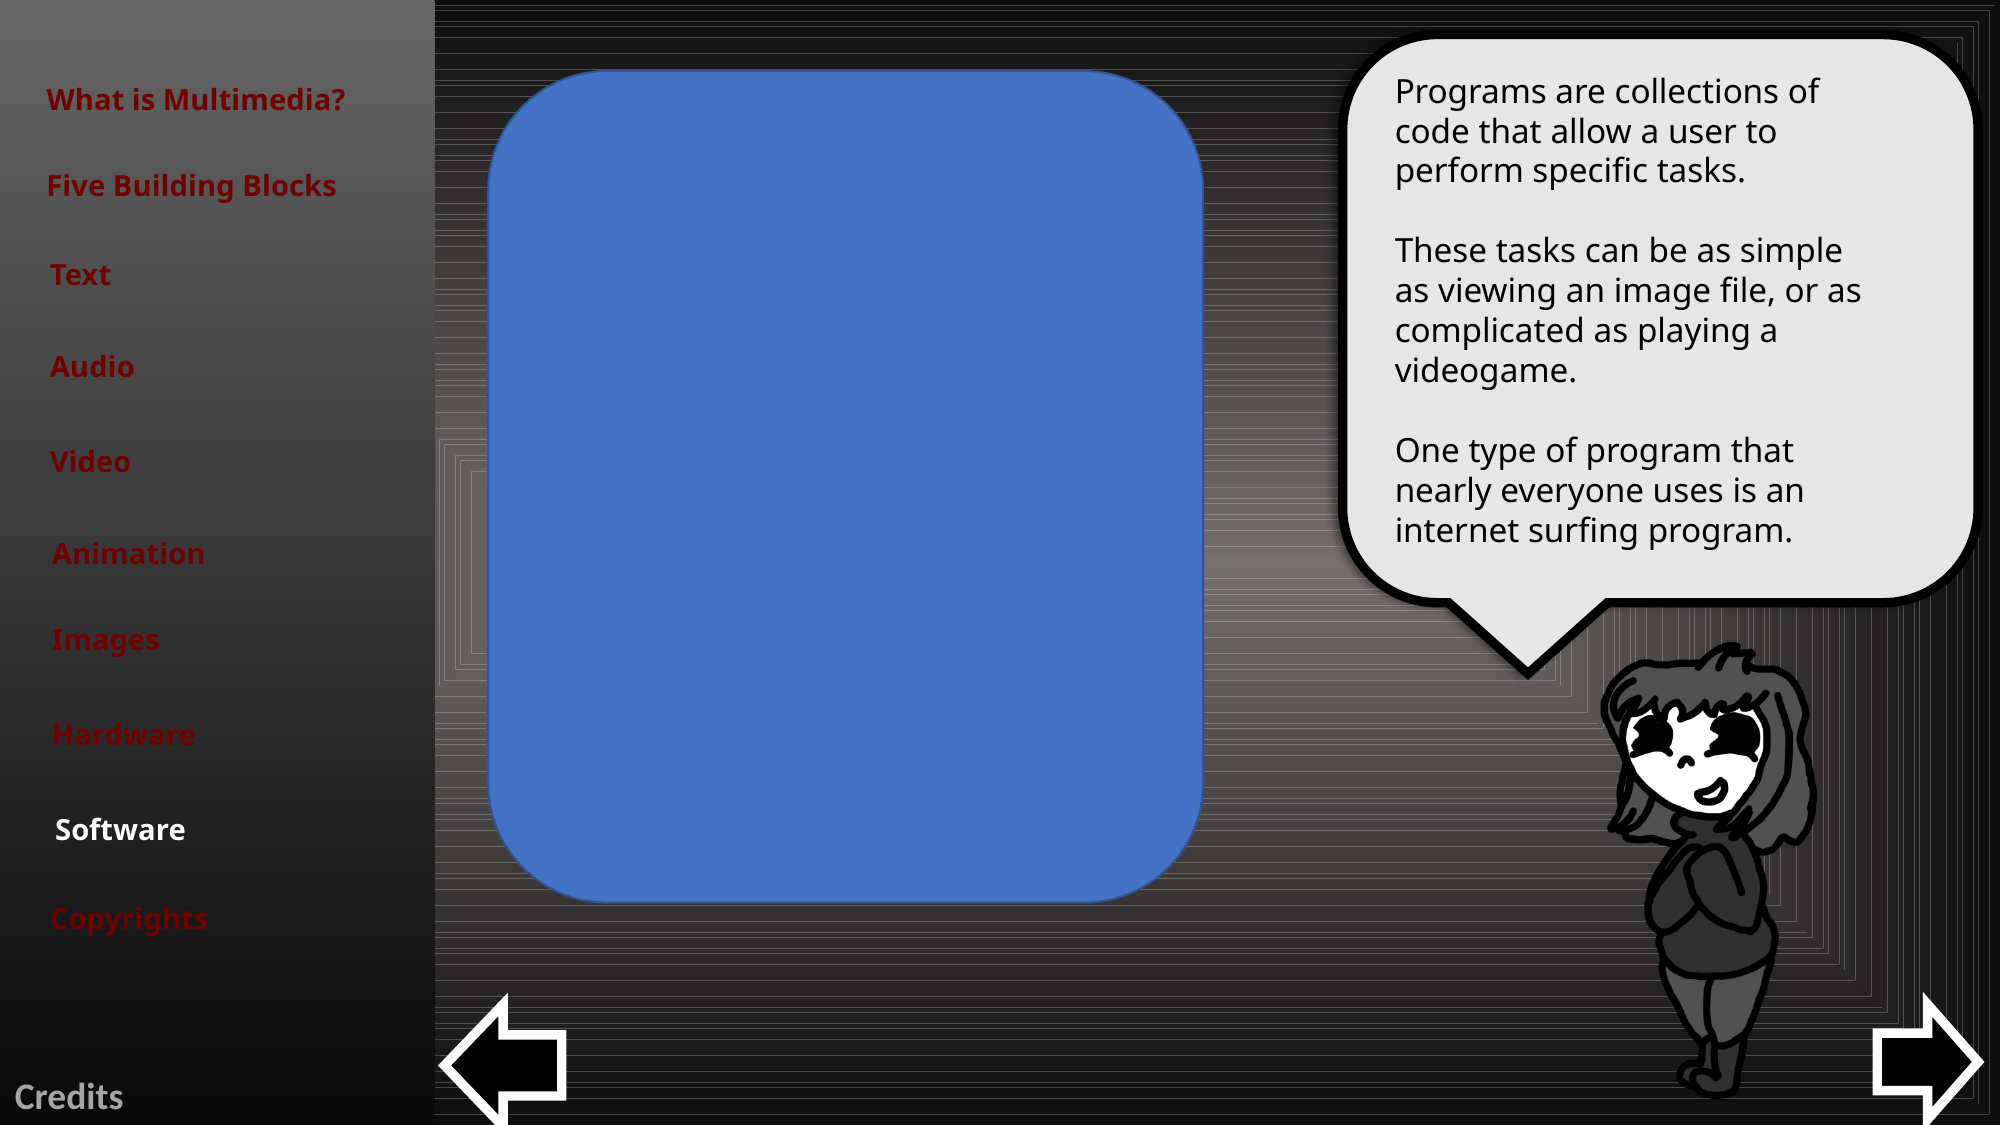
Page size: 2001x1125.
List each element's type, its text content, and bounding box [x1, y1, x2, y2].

text_box Images [37, 614, 362, 664]
text_box Copyrights [34, 892, 381, 943]
text_box Animation [37, 528, 370, 578]
text_box What is Multimedia? [31, 74, 457, 124]
picture [1579, 624, 1839, 1110]
text_box [443, 1001, 563, 1125]
text_box Video [34, 436, 368, 486]
text_box [0, 0, 435, 1125]
text_box [1876, 1001, 1980, 1123]
text_box Credits [0, 1064, 265, 1125]
text_box [1341, 33, 1980, 676]
text_box Programs are collections of code that allow a user to perform specific tasks. These tasks can be as simple as viewing an image file, or as complicated as playing a videogame. One type of program that nearly everyone uses is an internet surfing program. [1380, 62, 1900, 557]
text_box Audio [34, 340, 359, 391]
text_box Text [34, 249, 368, 299]
text_box Software [40, 803, 381, 854]
text_box Five Building Blocks [31, 159, 435, 210]
text_box Hardware [37, 709, 383, 759]
text_box [487, 69, 1205, 904]
